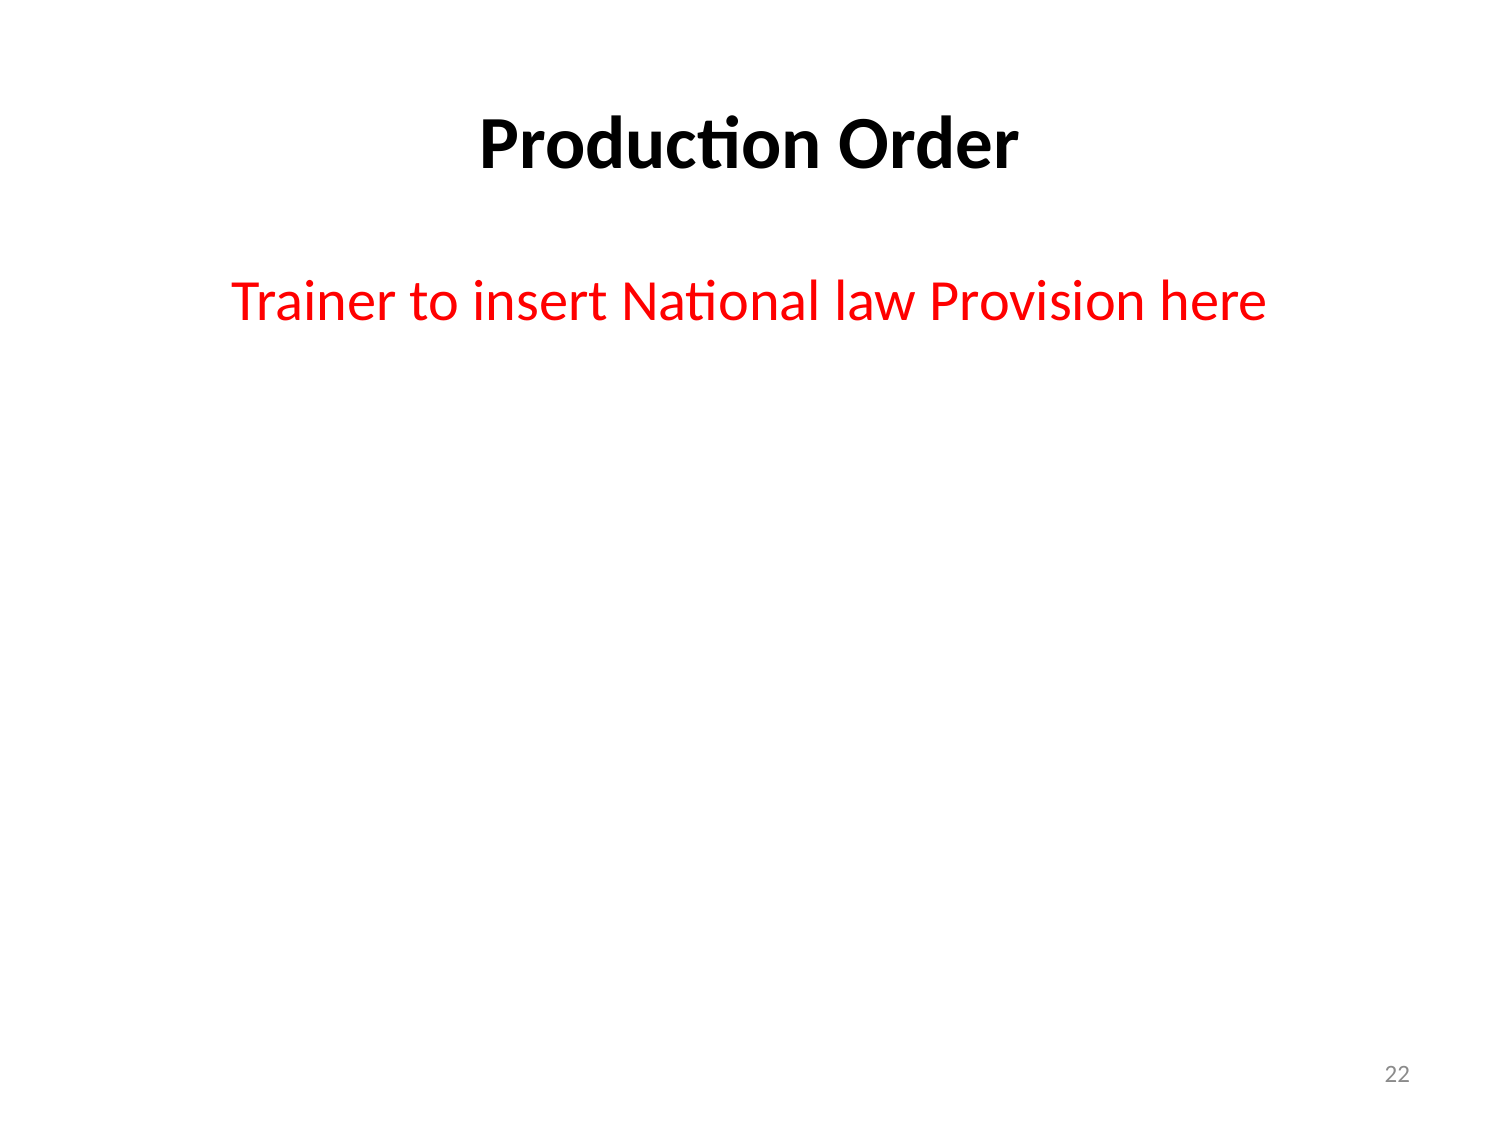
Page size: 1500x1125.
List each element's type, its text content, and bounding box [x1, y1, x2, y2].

list Trainer to insert National law Provision here [75, 262, 1425, 1005]
slide_number 22 [1074, 1042, 1425, 1103]
title Production Order [75, 45, 1425, 233]
